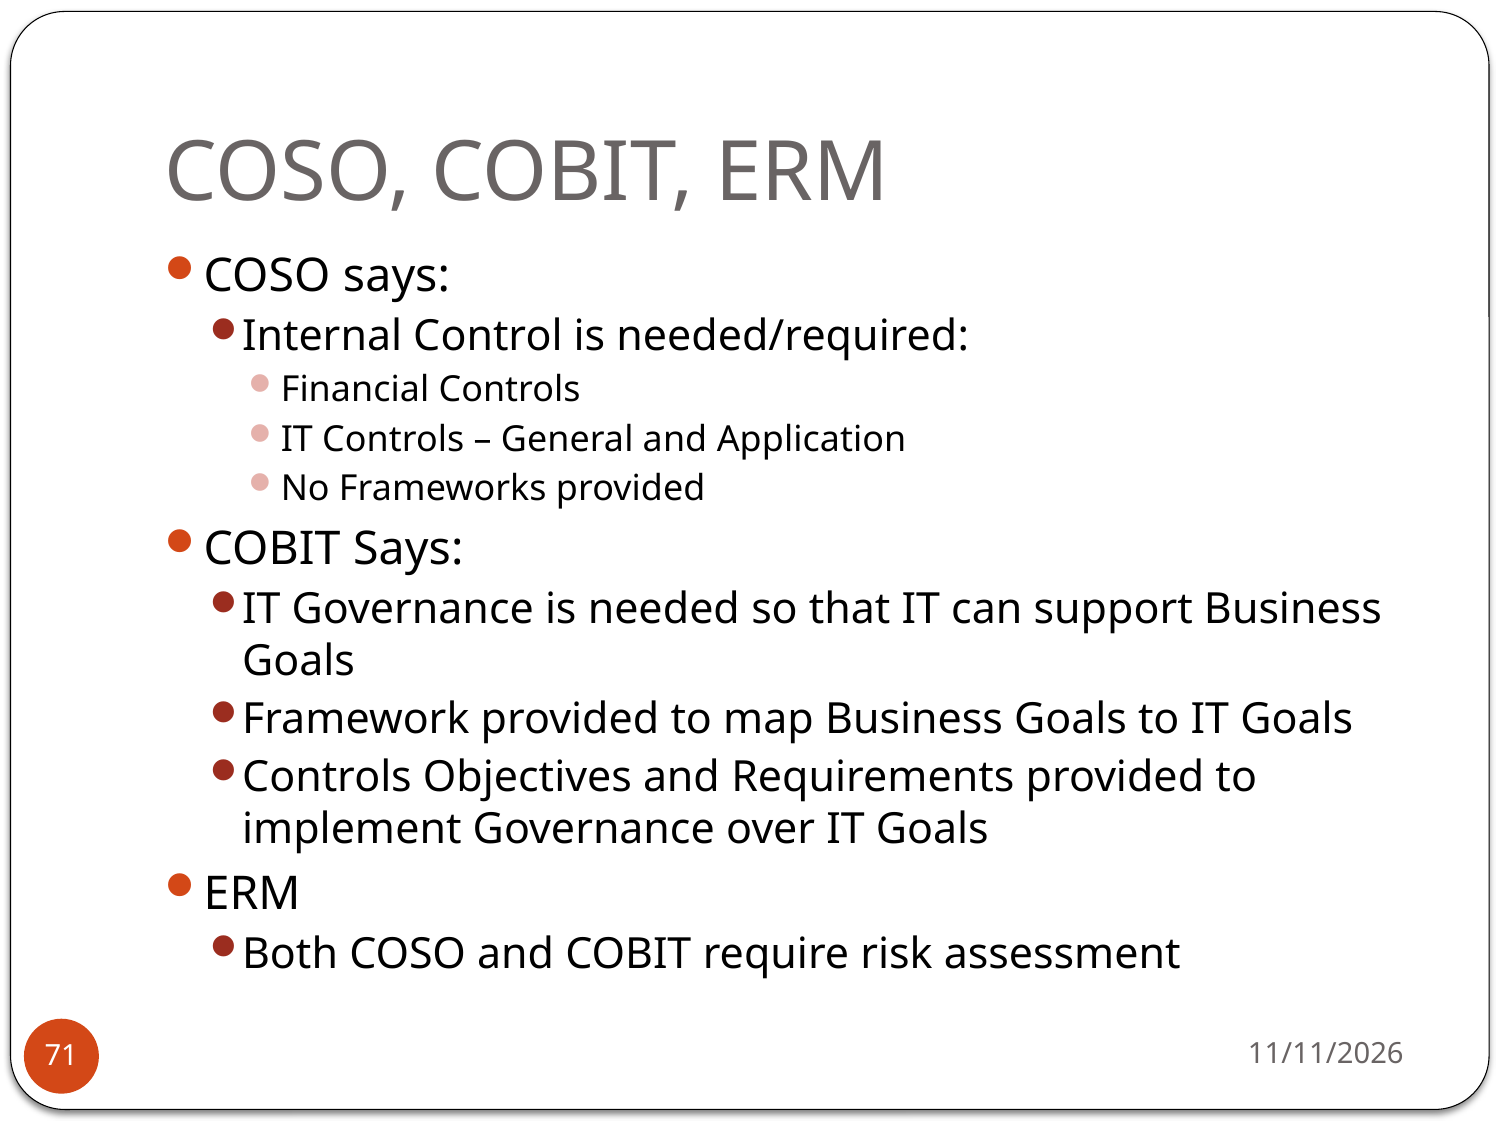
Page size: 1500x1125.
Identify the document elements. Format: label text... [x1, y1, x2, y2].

slide_number 71 [23, 1018, 99, 1094]
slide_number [1012, 1015, 1419, 1094]
list COSO says: Internal Control is needed/required: Financial Controls IT Controls – General and Application No Frameworks provided COBIT Says: IT Governance is needed so that IT can support Business Goals Framework provided to map Business Goals to IT Goals Controls Objectives and Requirements provided to implement Governance over IT Goals ERM Both COSO and COBIT require risk assessment [150, 237, 1425, 988]
title COSO, COBIT, ERM [150, 45, 1425, 233]
